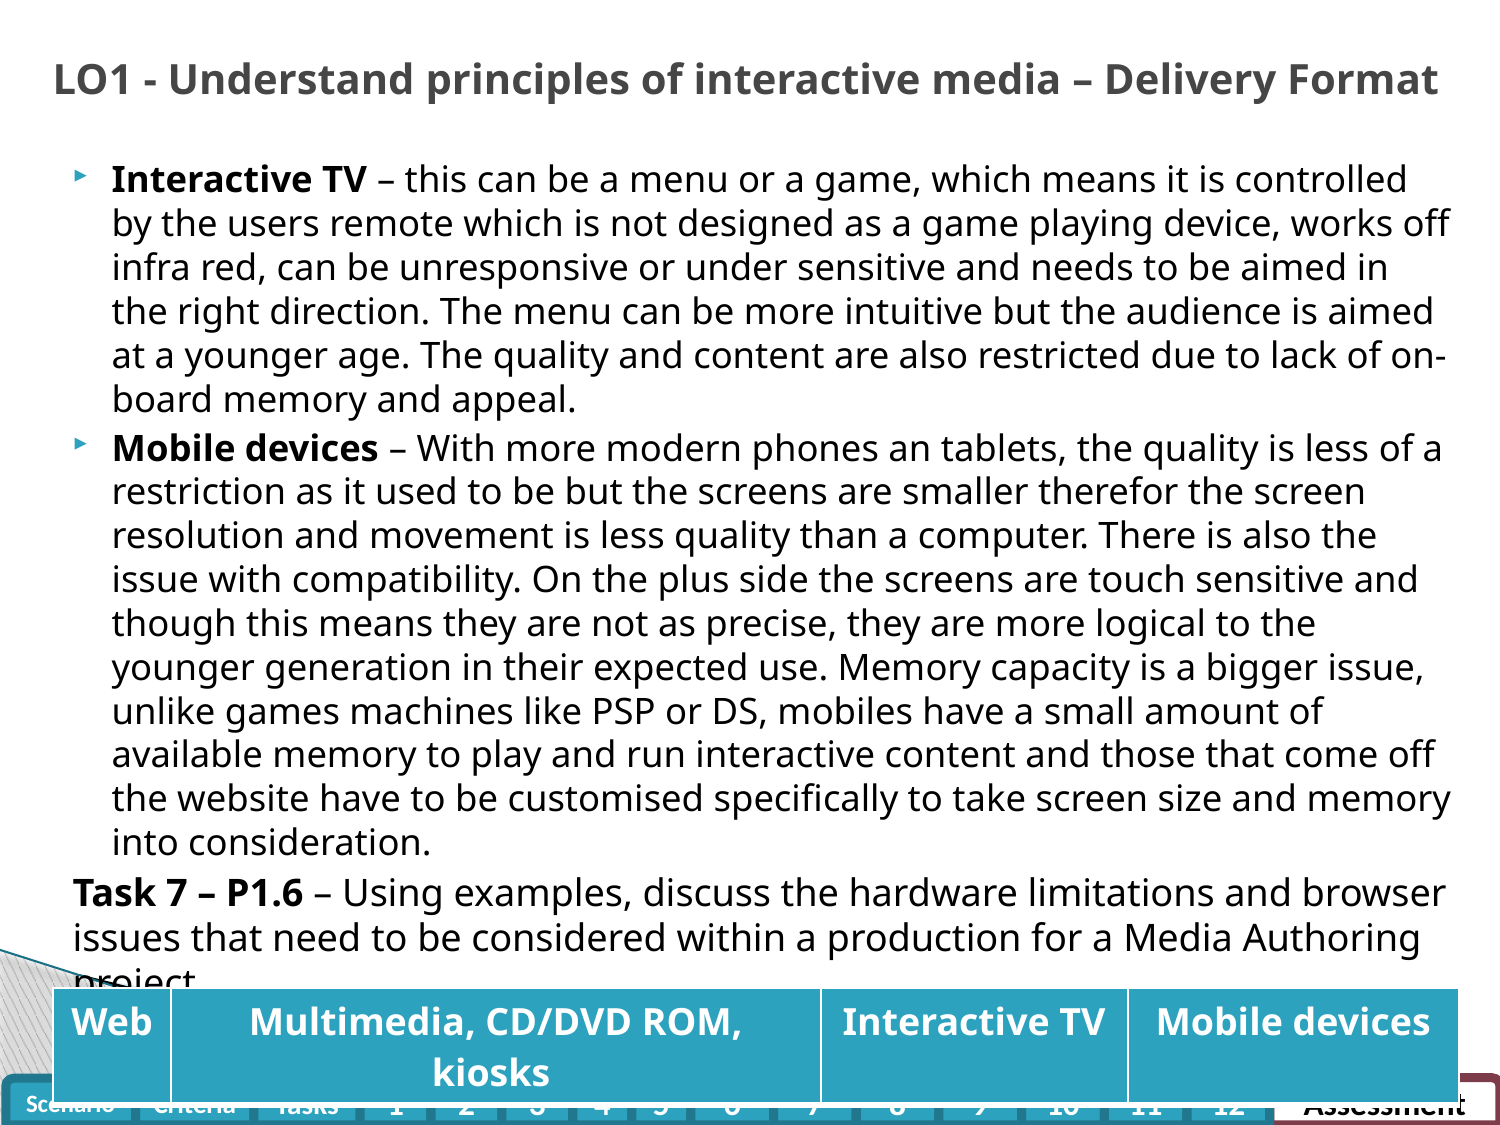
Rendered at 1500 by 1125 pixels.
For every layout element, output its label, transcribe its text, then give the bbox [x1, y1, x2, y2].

table_header Multimedia, CD/DVD ROM, kiosks [172, 989, 820, 1102]
table_header Interactive TV [822, 989, 1127, 1102]
table_header Web [54, 989, 170, 1102]
table_header Mobile devices [1129, 989, 1458, 1102]
list Interactive TV – this can be a menu or a game, which means it is controlled by the users remote which is not designed as a game playing device, works off infra red, can be unresponsive or under sensitive and needs to be aimed in the right direction. The menu can be more intuitive but the audience is aimed at a younger age. The quality and content are also restricted due to lack of on-board memory and appeal. Mobile devices – With more modern phones an tablets, the quality is less of a restriction as it used to be but the screens are smaller therefor the screen resolution and movement is less quality than a computer. There is also the issue with compatibility. On the plus side the screens are touch sensitive and though this means they are not as precise, they are more logical to the younger generation in their expected use. Memory capacity is a bigger issue, unlike games machines like PSP or DS, mobiles have a small amount of available memory to play and run interactive content and those that come off the website have to be customised specifically to take screen size and memory into consideration. Task 7 – P1.6 – Using examples, discuss the hardware limitations and browser issues that need to be considered within a production for a Media Authoring project. [41, 149, 1471, 1024]
title LO1 - Understand principles of interactive media – Delivery Format [37, 19, 1471, 138]
